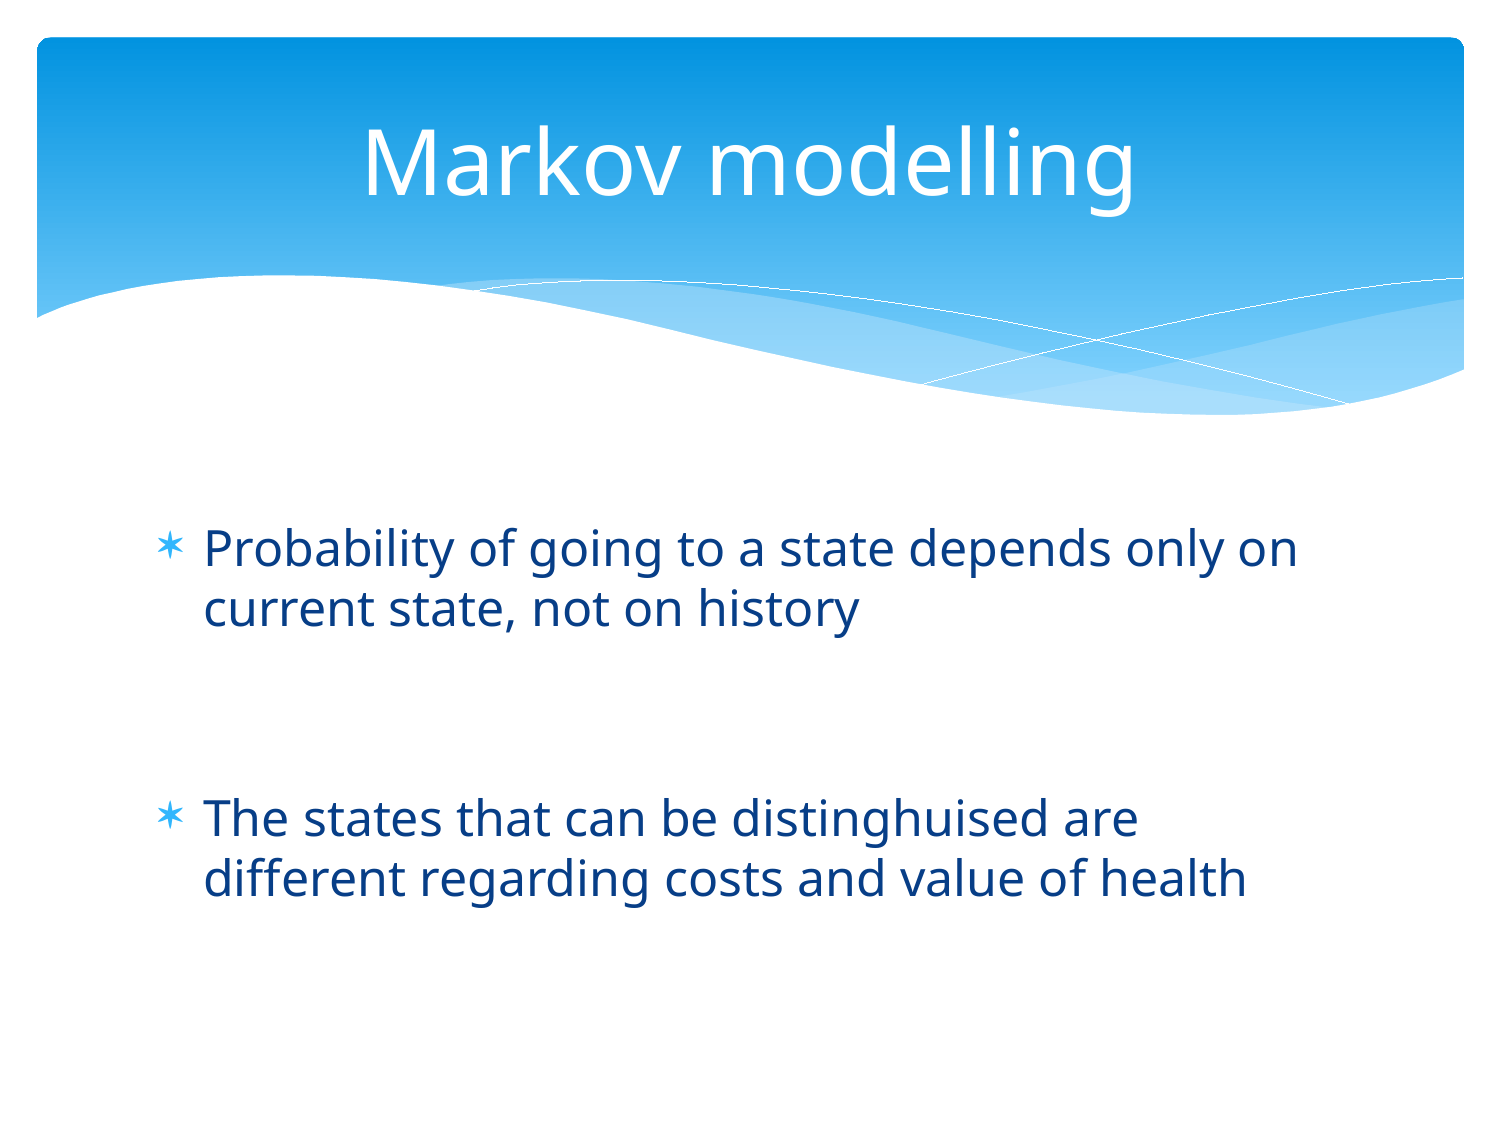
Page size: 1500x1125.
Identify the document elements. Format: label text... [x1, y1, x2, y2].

list Probability of going to a state depends only on current state, not on history The states that can be distinghuised are different regarding costs and value of health [143, 438, 1359, 1005]
title Markov modelling [75, 55, 1425, 261]
